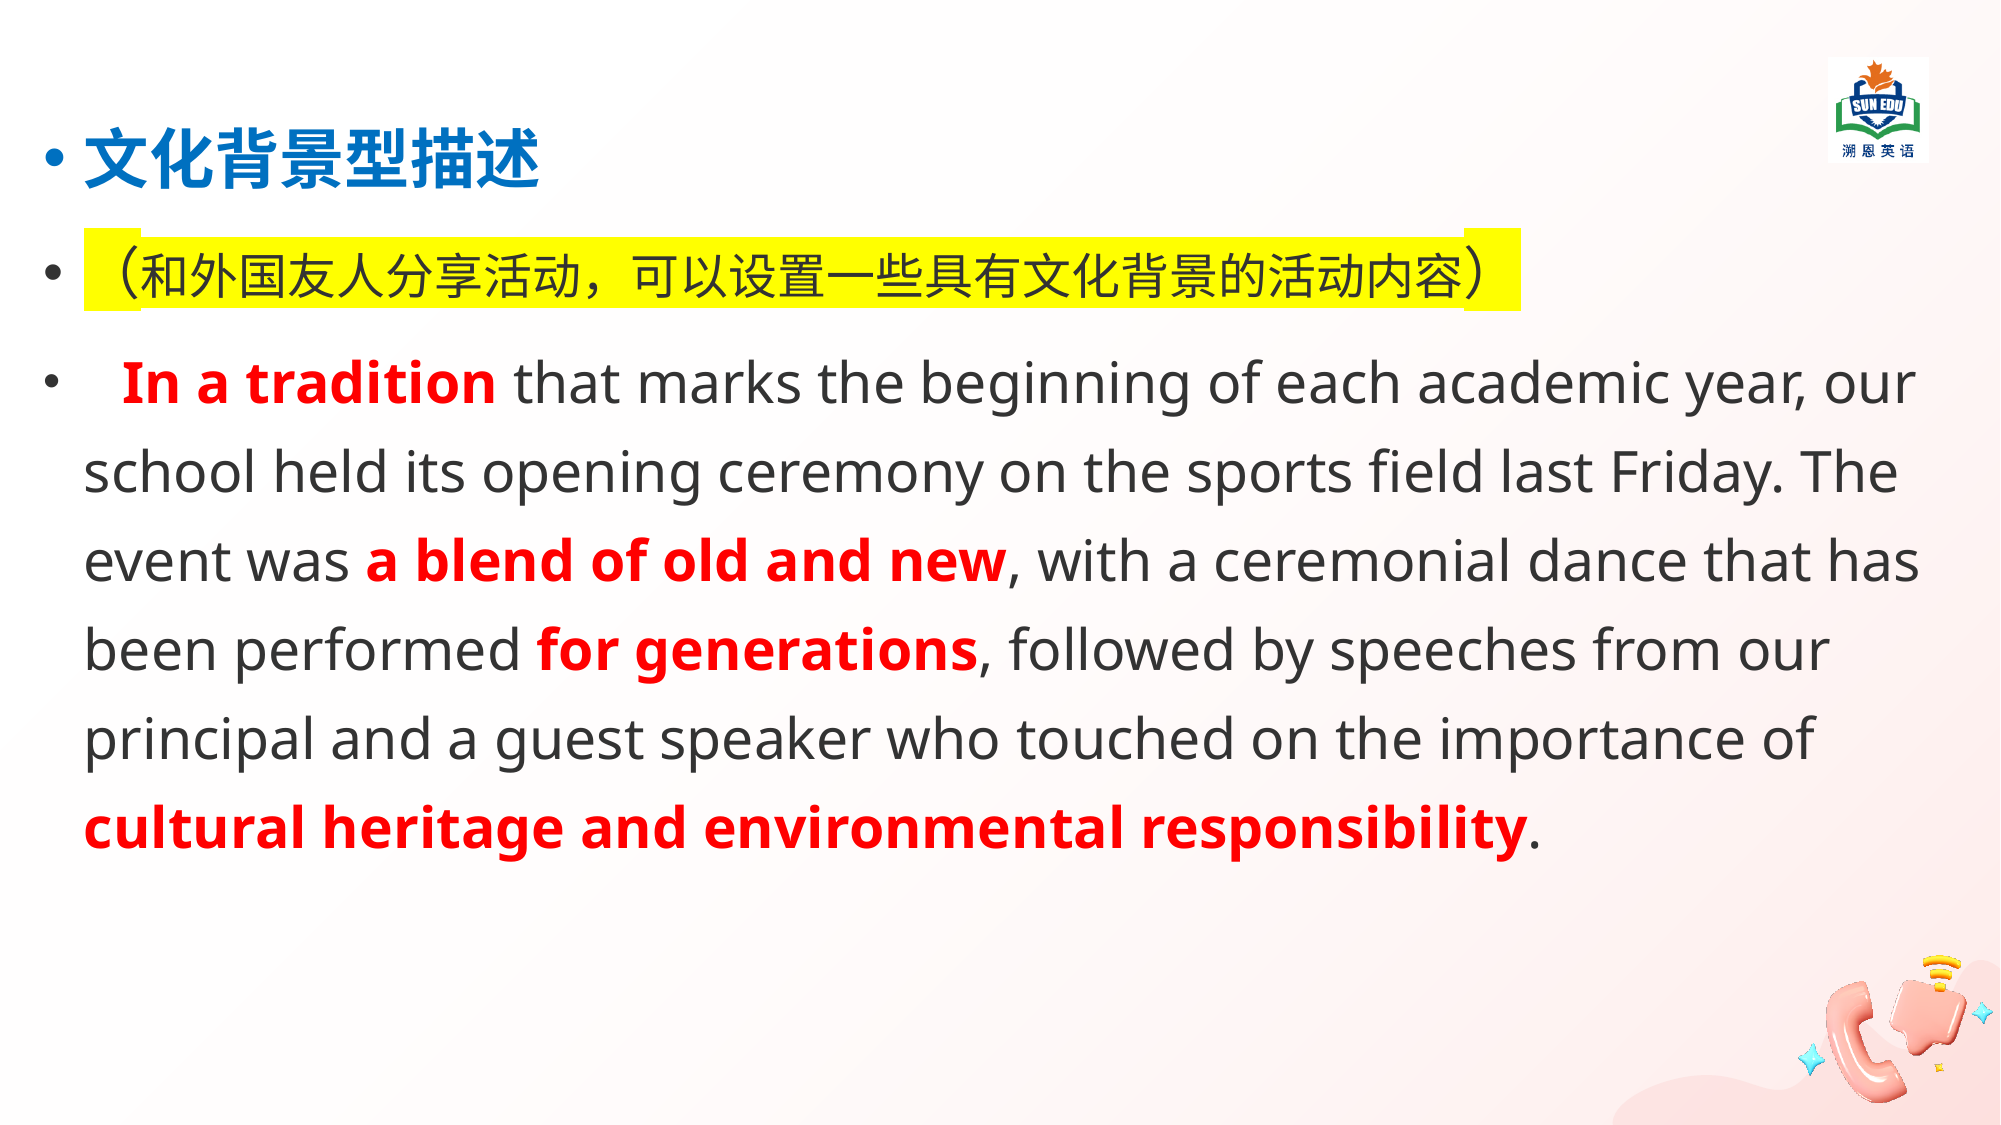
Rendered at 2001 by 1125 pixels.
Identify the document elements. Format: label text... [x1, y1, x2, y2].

text_box 文化背景型描述 （和外国友人分享活动，可以设置一些具有文化背景的活动内容） In a tradition that marks the beginning of each academic year, our school held its opening ceremony on the sports field last Friday. The event was a blend of old and new, with a ceremonial dance that has been performed for generations, followed by speeches from our principal and a guest speaker who touched on the importance of cultural heritage and environmental responsibility. [43, 94, 1947, 894]
picture [1828, 57, 1929, 94]
picture [1794, 945, 1993, 1111]
